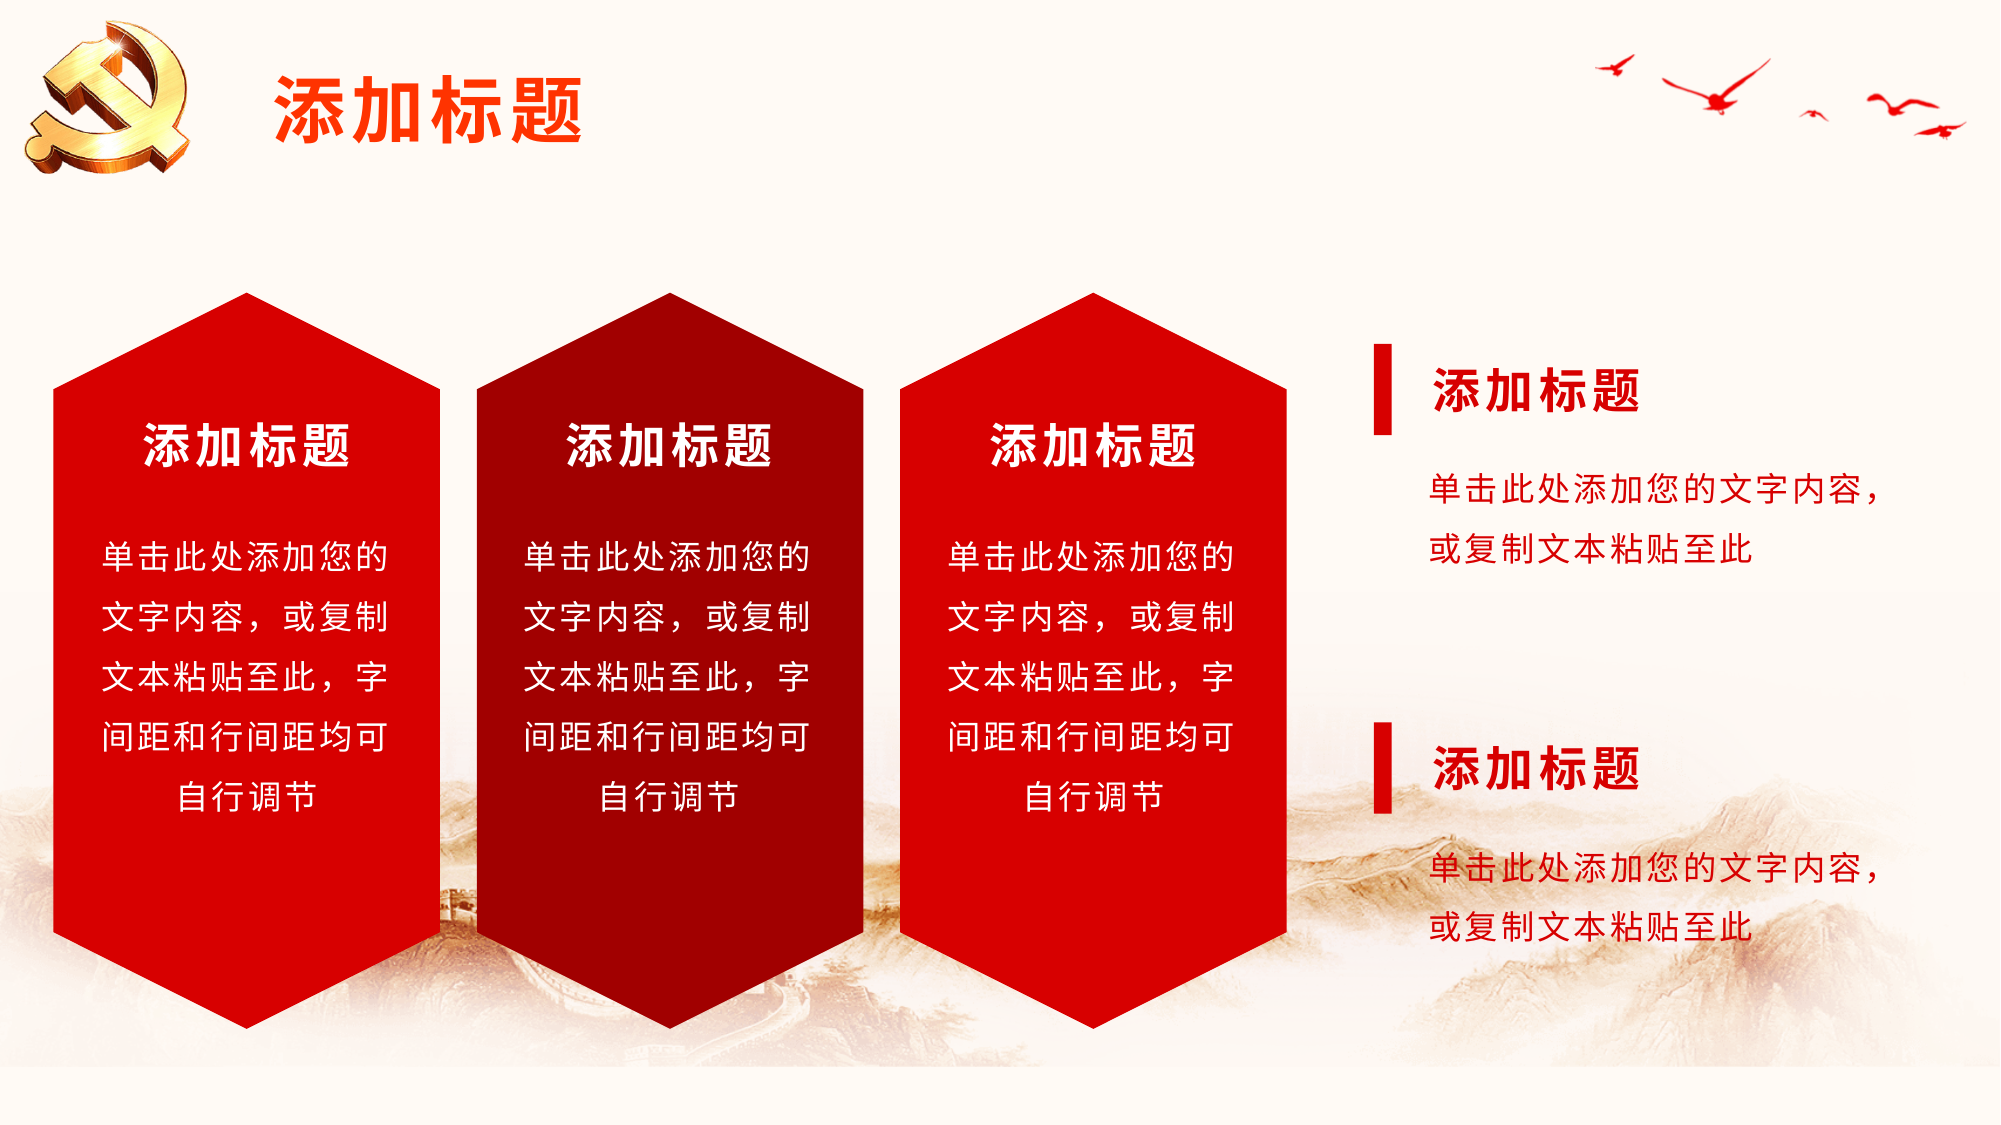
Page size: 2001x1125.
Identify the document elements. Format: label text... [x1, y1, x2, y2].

picture [0, 592, 2001, 1067]
picture [1595, 54, 1967, 141]
text_box 添加标题 [1417, 731, 1656, 804]
text_box [475, 291, 865, 1031]
text_box 单击此处添加您的文字内容，或复制文本粘贴至此 [1413, 440, 1952, 576]
list 添加标题 [257, 56, 1676, 160]
text_box 单击此处添加您的文字内容，或复制文本粘贴至此，字间距和行间距均可自行调节 [84, 508, 409, 824]
text_box [1373, 721, 1393, 815]
text_box 单击此处添加您的文字内容，或复制文本粘贴至此，字间距和行间距均可自行调节 [507, 508, 831, 824]
text_box 单击此处添加您的文字内容，或复制文本粘贴至此 [1413, 819, 1952, 954]
text_box 添加标题 [974, 408, 1212, 481]
text_box 添加标题 [1417, 352, 1656, 426]
text_box 单击此处添加您的文字内容，或复制文本粘贴至此，字间距和行间距均可自行调节 [931, 508, 1256, 824]
text_box [52, 291, 441, 1031]
text_box 添加标题 [127, 408, 366, 481]
text_box [1373, 343, 1393, 436]
text_box 添加标题 [550, 408, 788, 481]
text_box [899, 291, 1288, 1031]
picture [20, 7, 195, 187]
